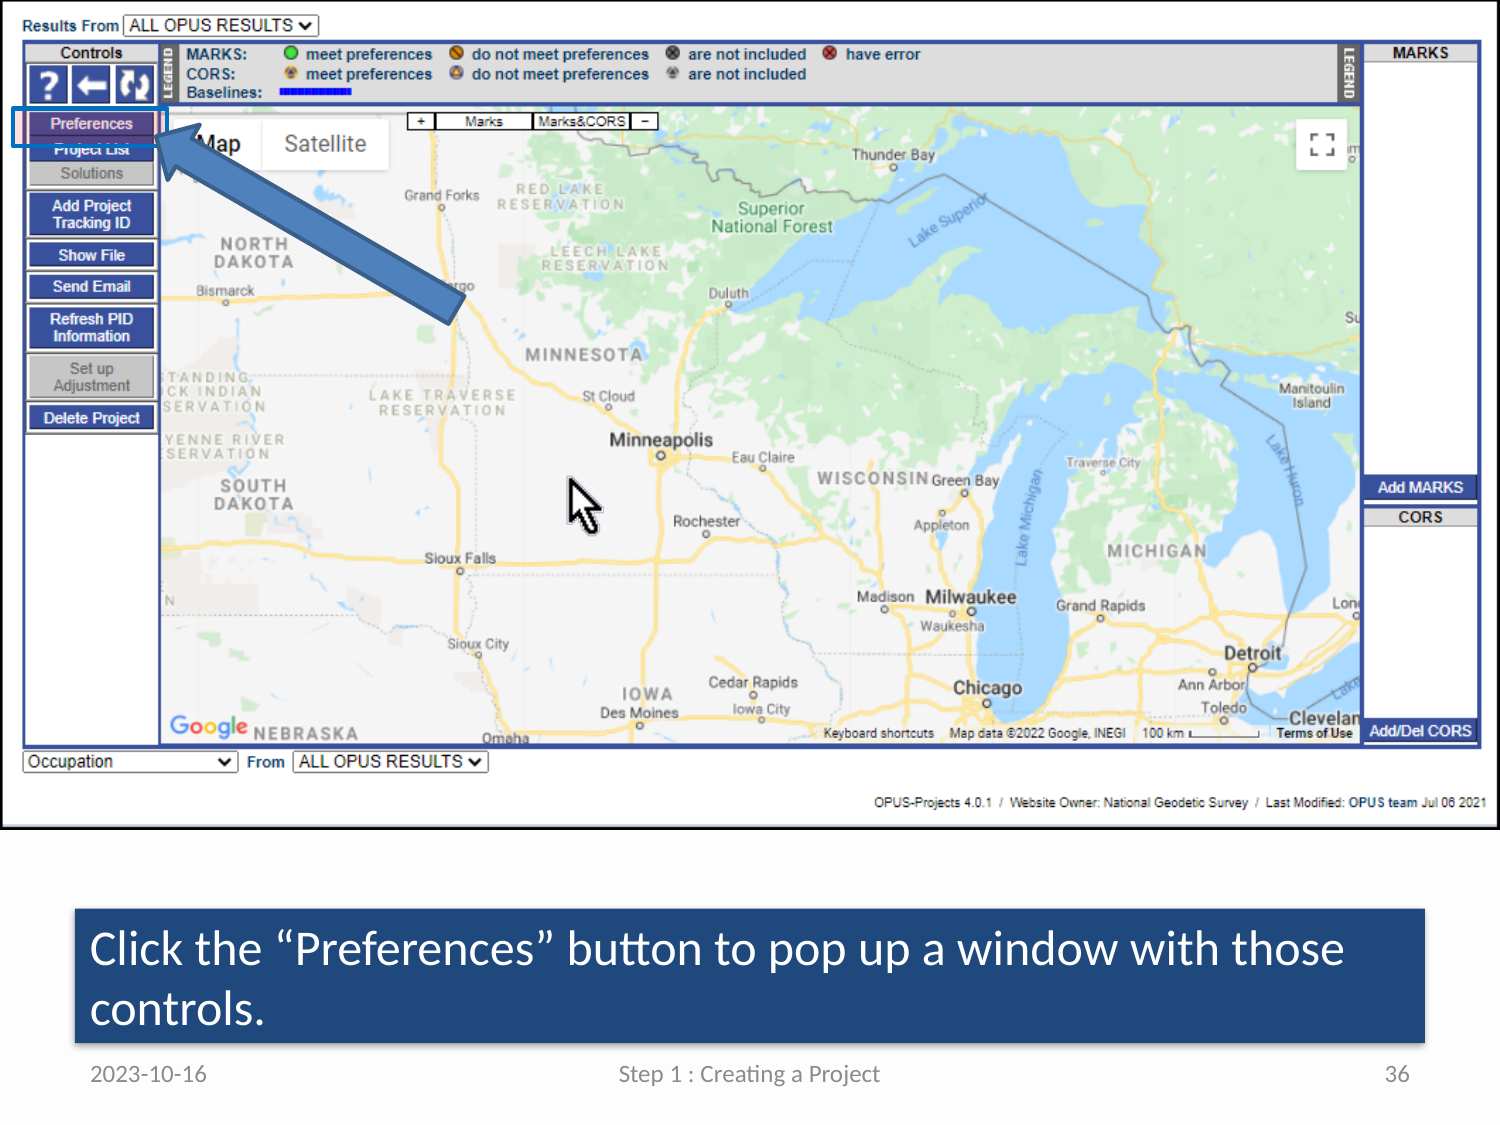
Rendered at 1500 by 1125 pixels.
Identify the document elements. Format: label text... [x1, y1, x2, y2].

slide_number 36 [1074, 1052, 1425, 1103]
footer Step 1 : Creating a Project [512, 1053, 988, 1103]
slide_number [75, 1052, 425, 1103]
text_box Click the “Preferences” button to pop up a window with those controls. [74, 908, 1425, 1044]
picture [0, 0, 1500, 1125]
